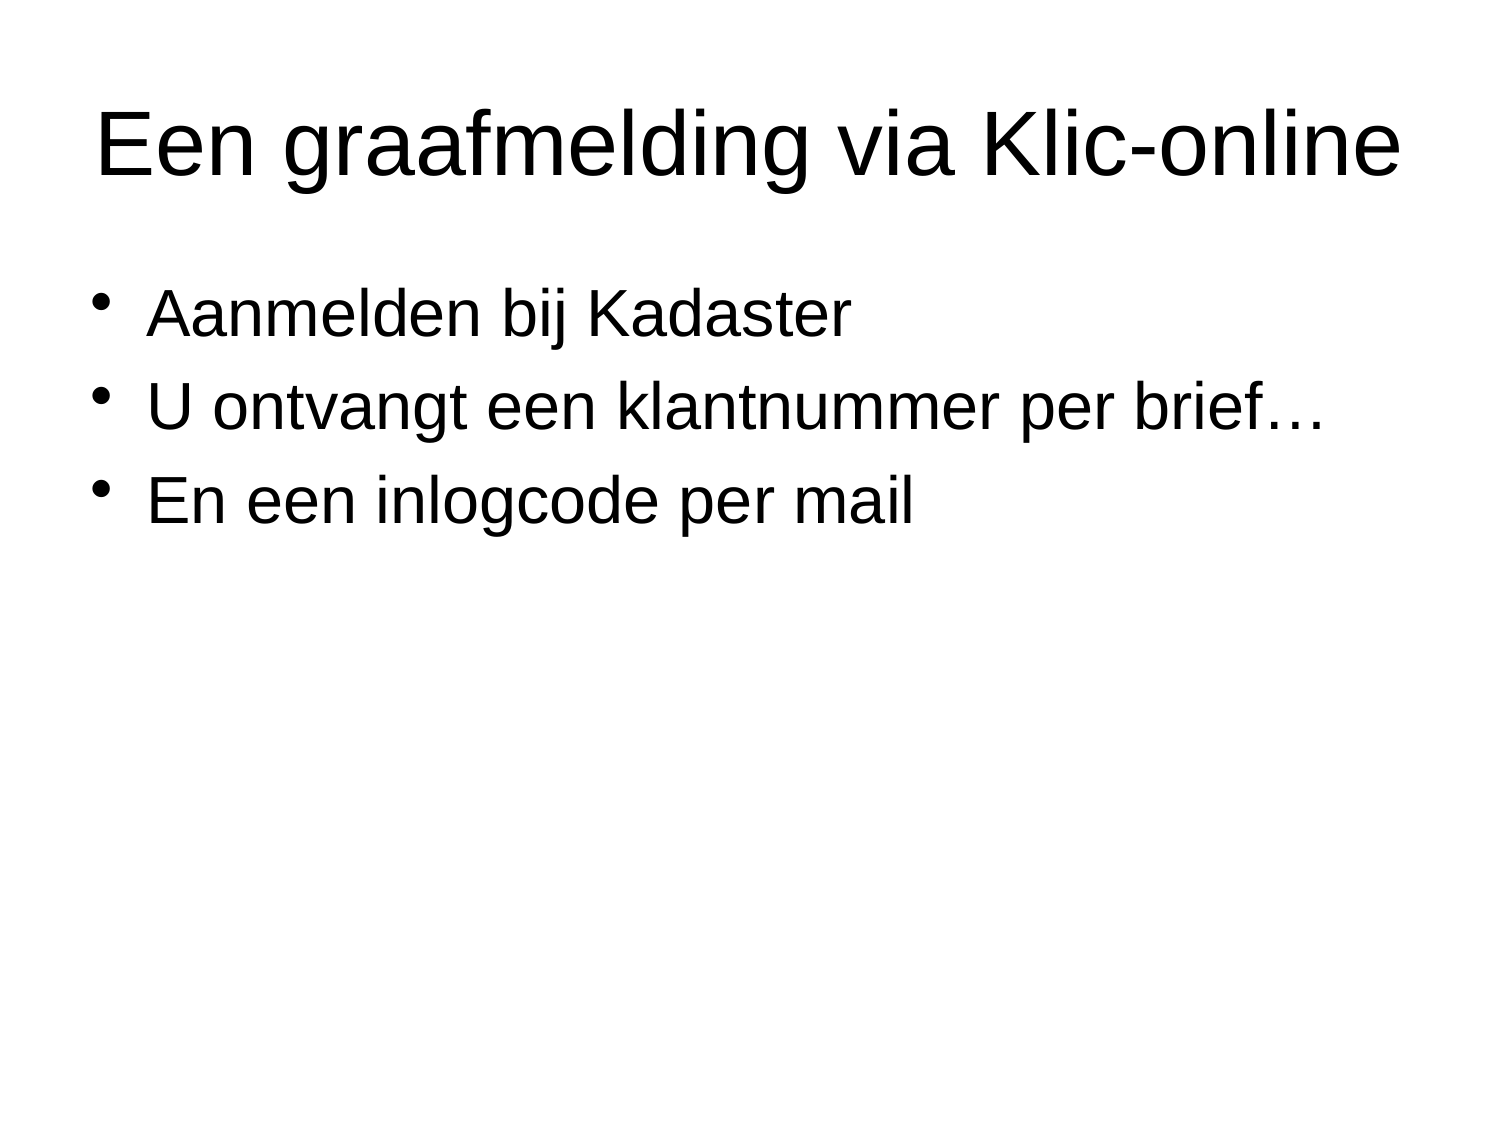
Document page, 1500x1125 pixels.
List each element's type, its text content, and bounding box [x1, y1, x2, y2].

title Een graafmelding via Klic-online [75, 45, 1425, 233]
list Aanmelden bij Kadaster U ontvangt een klantnummer per brief… En een inlogcode per mail [75, 262, 1425, 1005]
